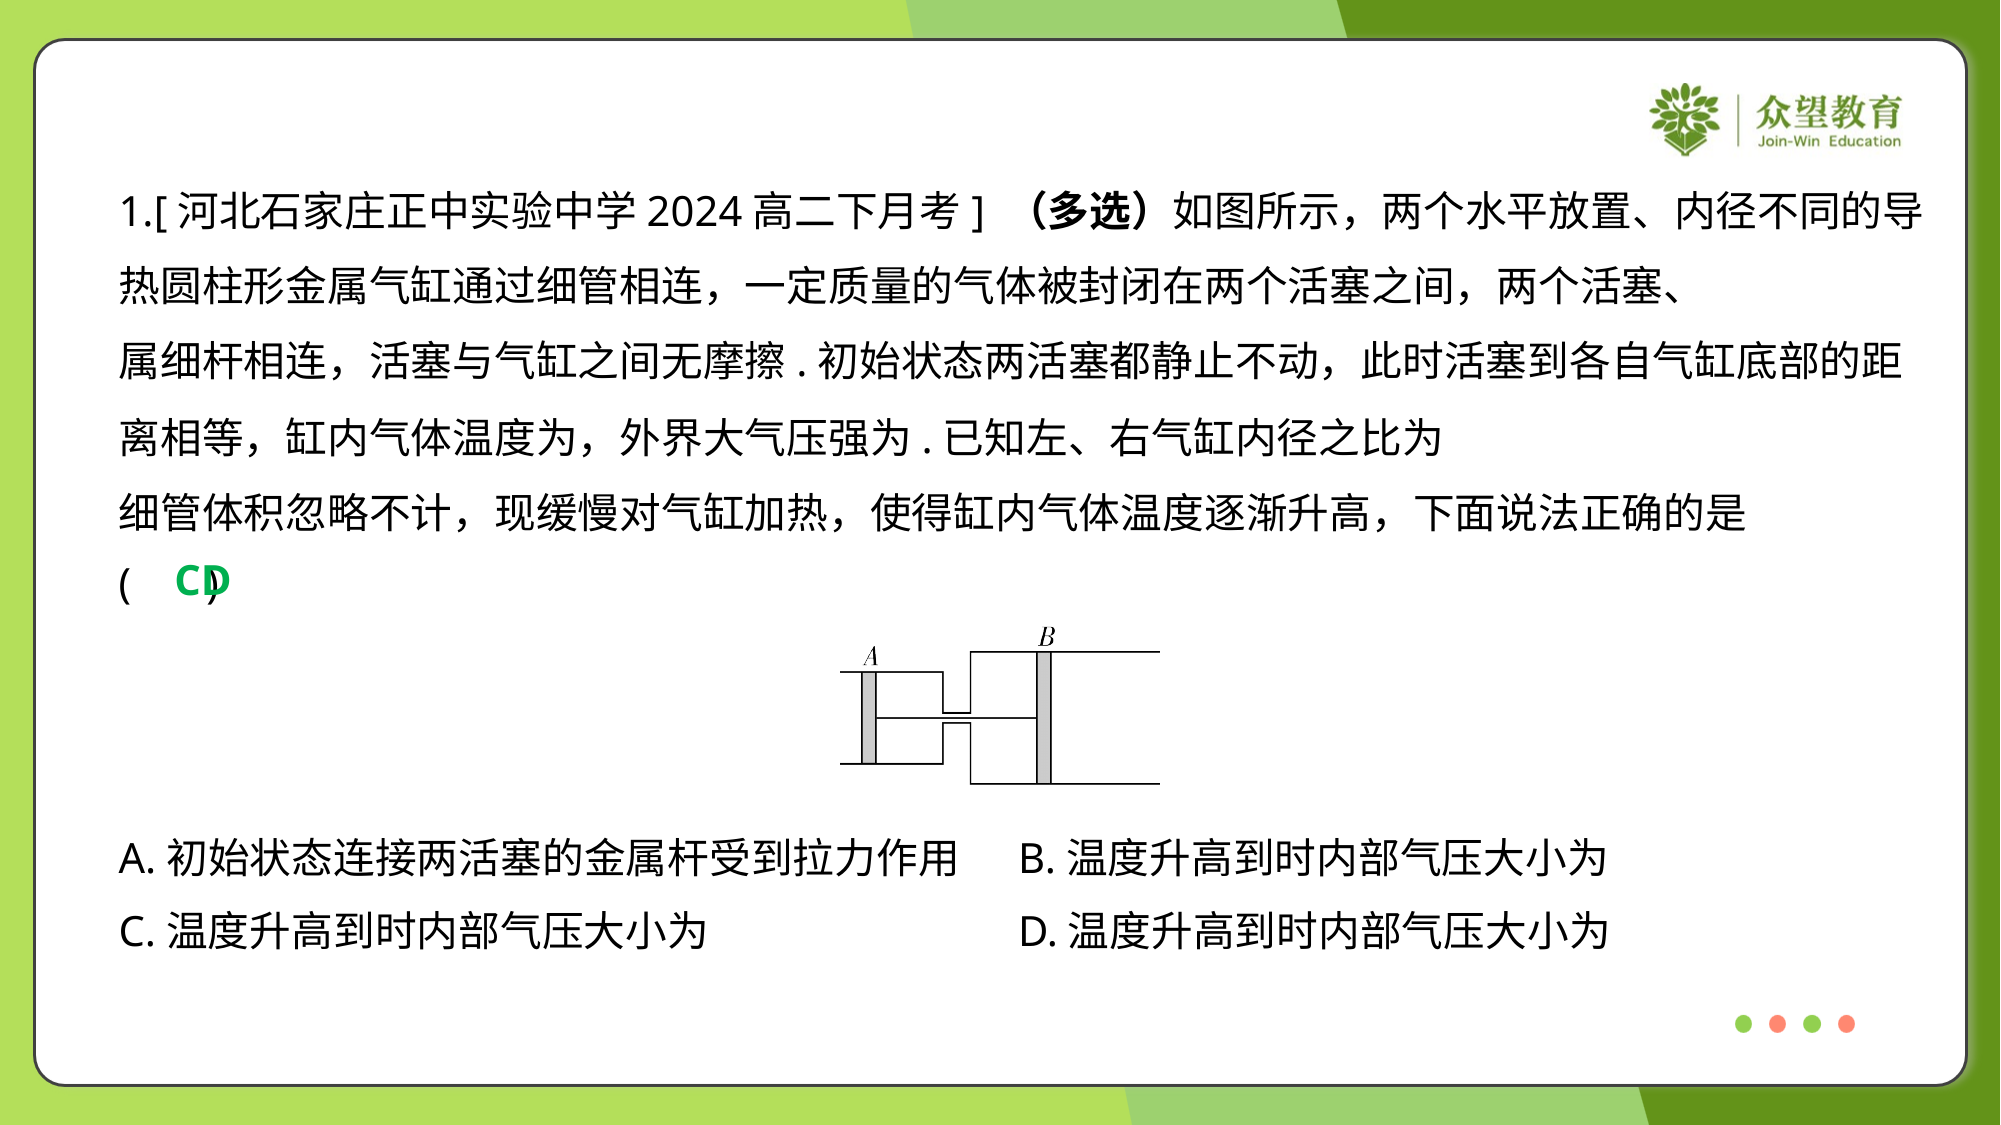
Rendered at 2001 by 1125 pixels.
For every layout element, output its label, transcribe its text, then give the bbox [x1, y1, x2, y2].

picture [0, 0, 2000, 1125]
text_box CD [157, 533, 249, 598]
